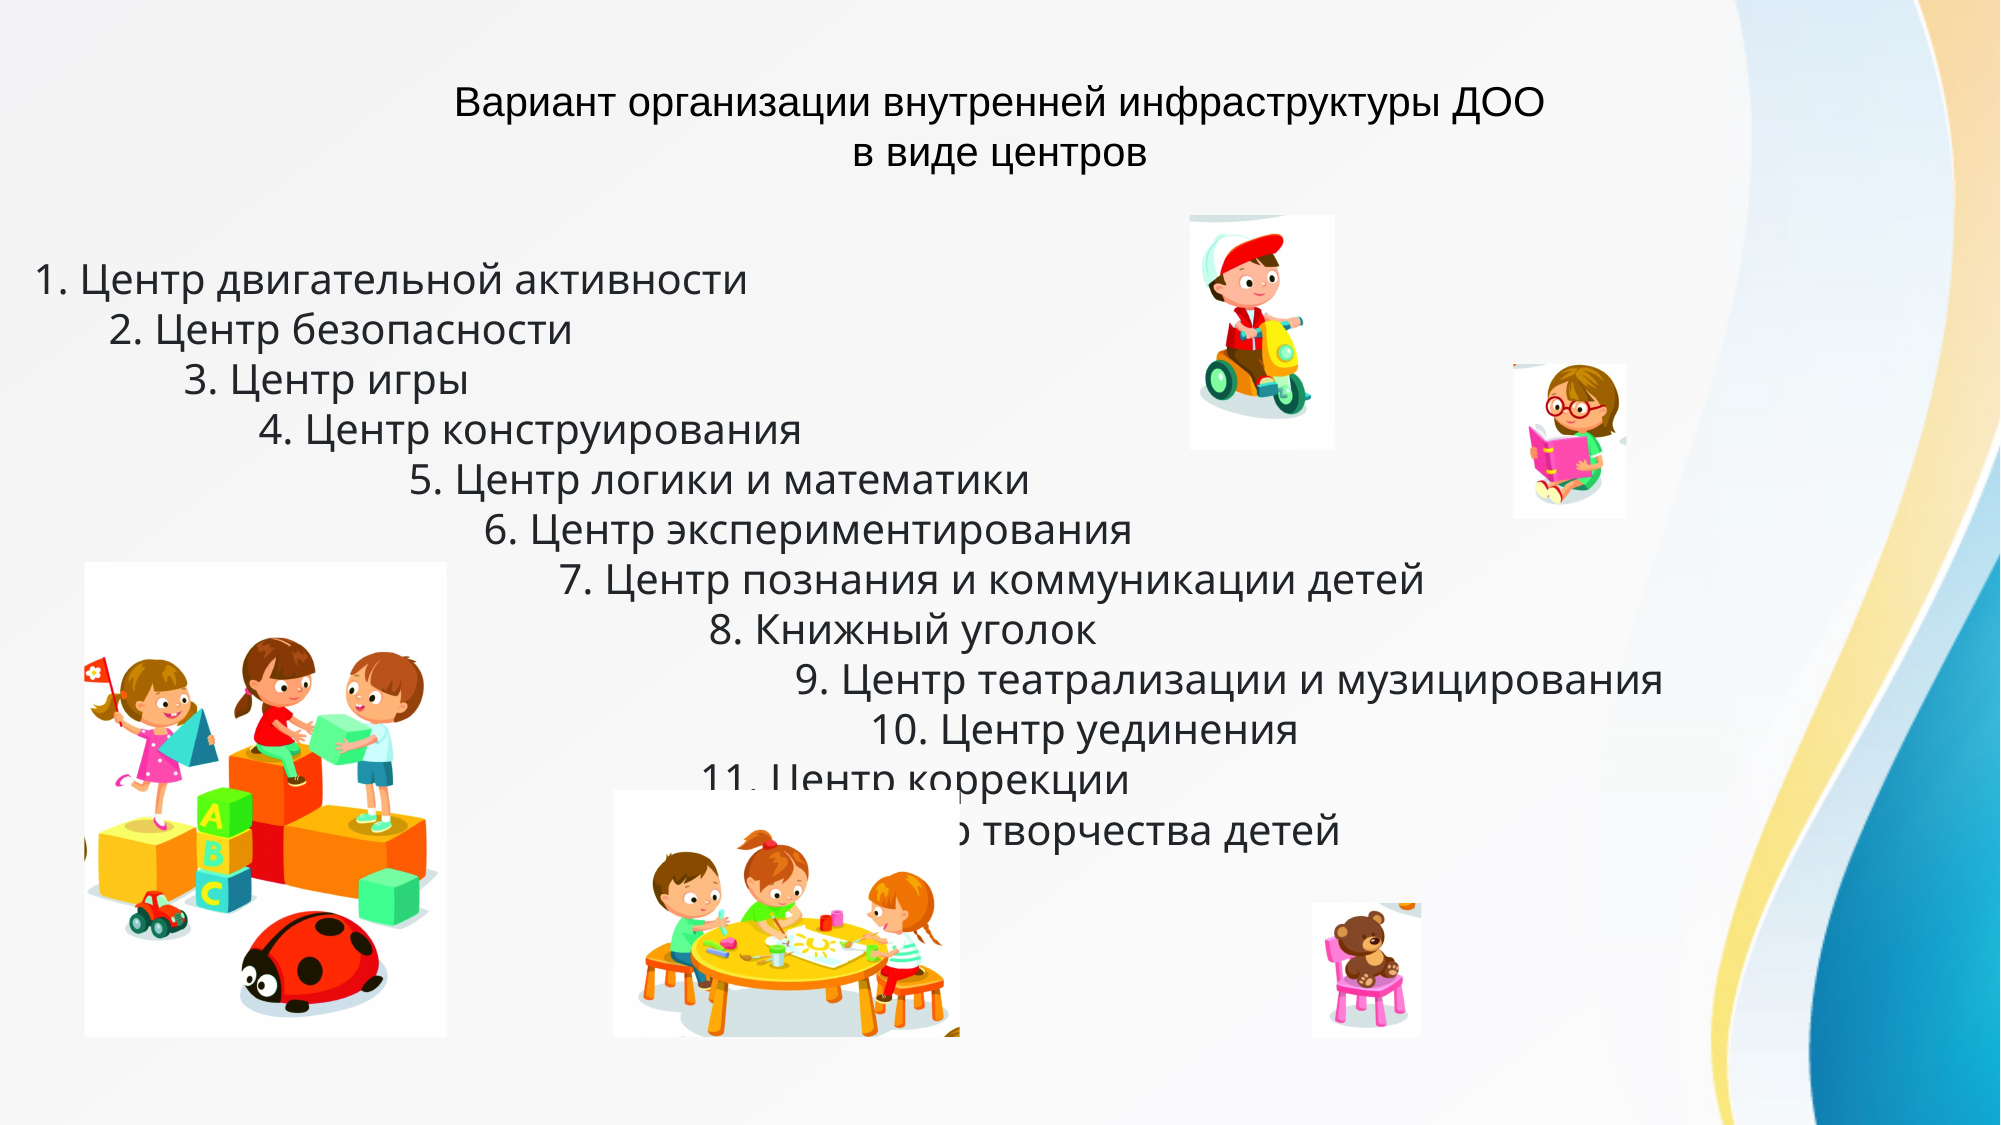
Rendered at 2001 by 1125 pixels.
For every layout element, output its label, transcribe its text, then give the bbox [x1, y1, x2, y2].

title Вариант организации внутренней инфраструктуры ДОО в виде центров [99, 76, 1901, 173]
picture [0, 0, 2001, 1125]
text_box 1. Центр двигательной активности 2. Центр безопасности 3. Центр игры 4. Центр конструирования 5. Центр логики и математики 6. Центр экспериментирования 7. Центр познания и коммуникации детей 8. Книжный уголок 9. Центр театрализации и музицирования 10. Центр уединения 11. Центр коррекции 12. Центр творчества детей [18, 245, 1988, 994]
